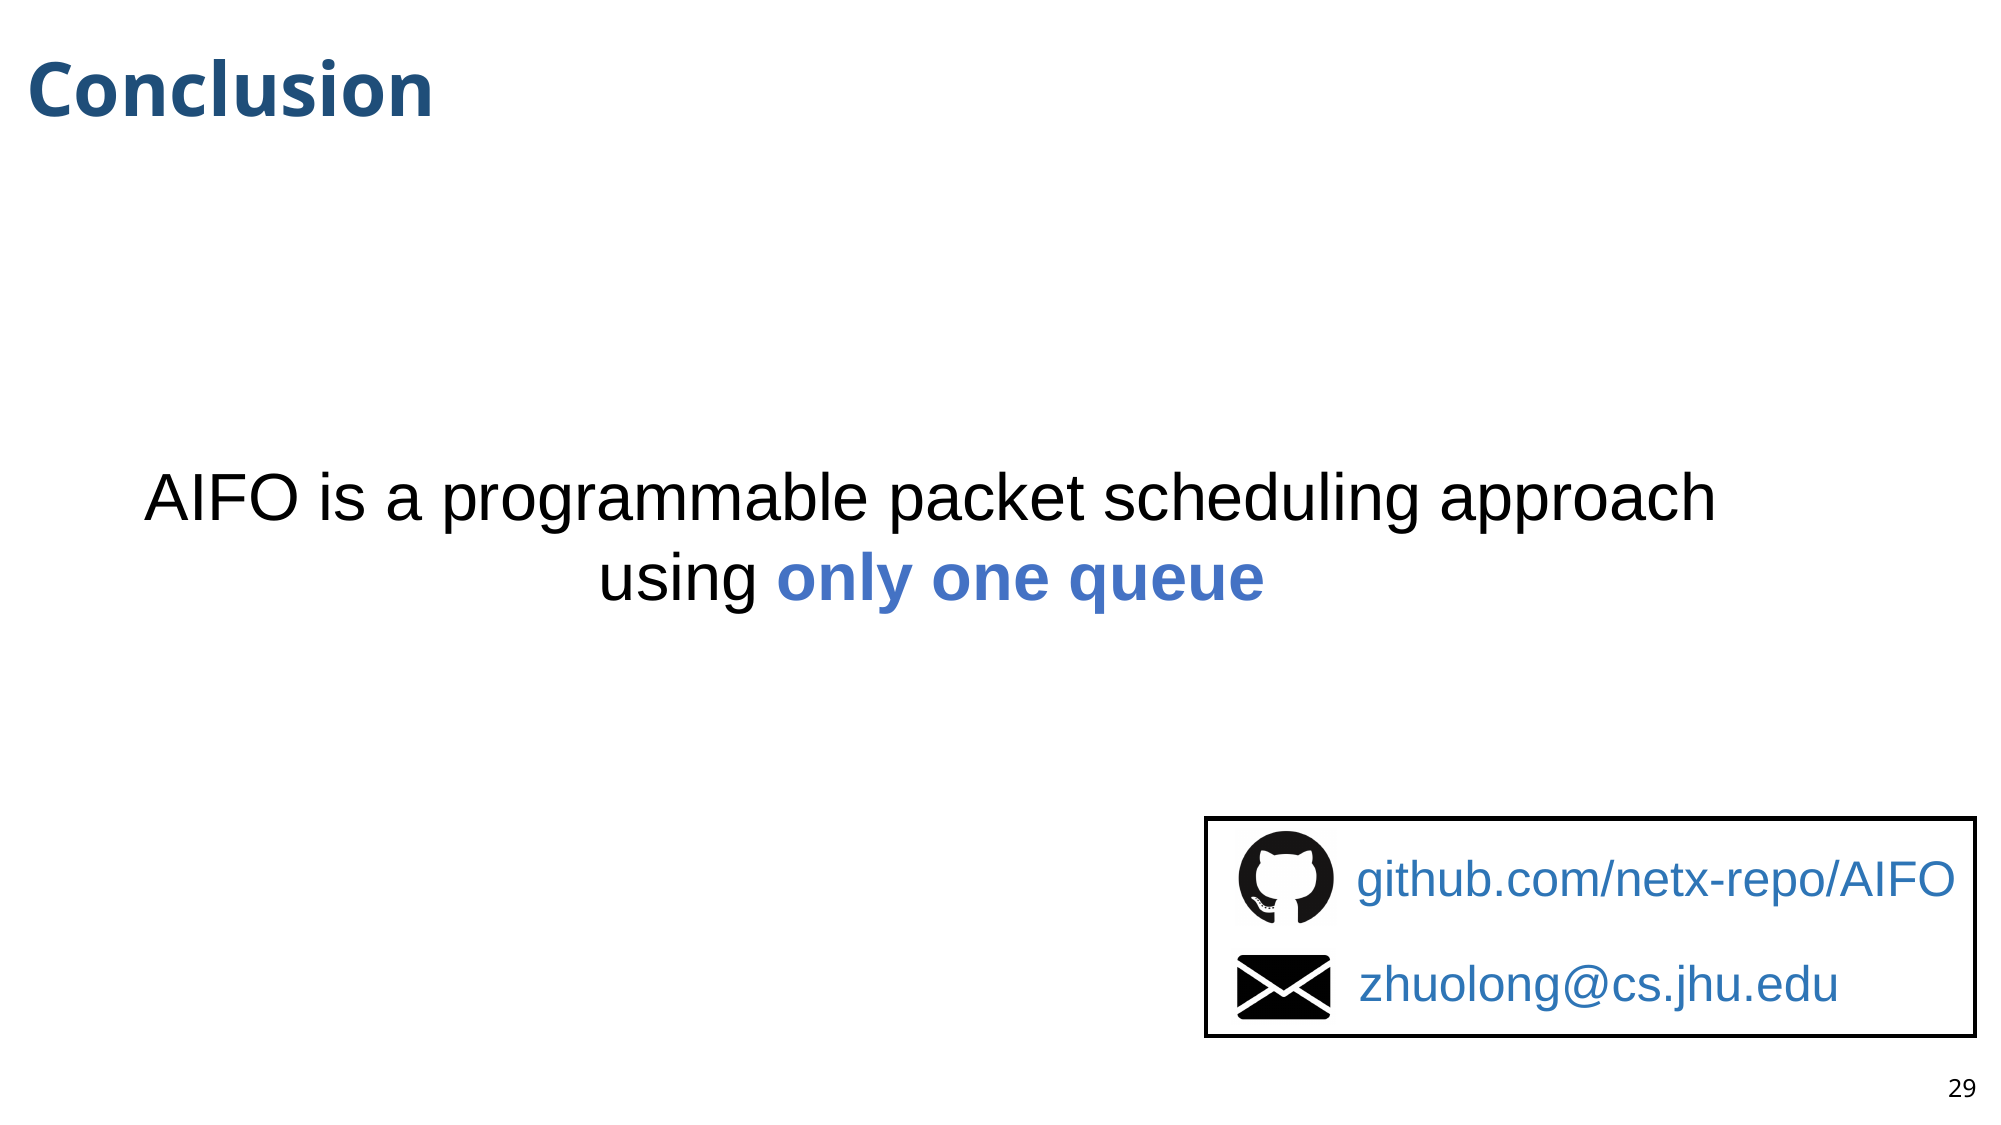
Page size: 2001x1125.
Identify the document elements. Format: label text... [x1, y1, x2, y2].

picture [1235, 828, 1337, 926]
text_box [42, 863, 1958, 1105]
picture [1231, 948, 1336, 1025]
slide_number 28 [1541, 1059, 1992, 1120]
text_box [1205, 817, 1976, 1037]
text_box AIFO is a programmable packet scheduling approach using only one queue [117, 446, 1747, 622]
title Conclusion [11, 0, 1853, 201]
